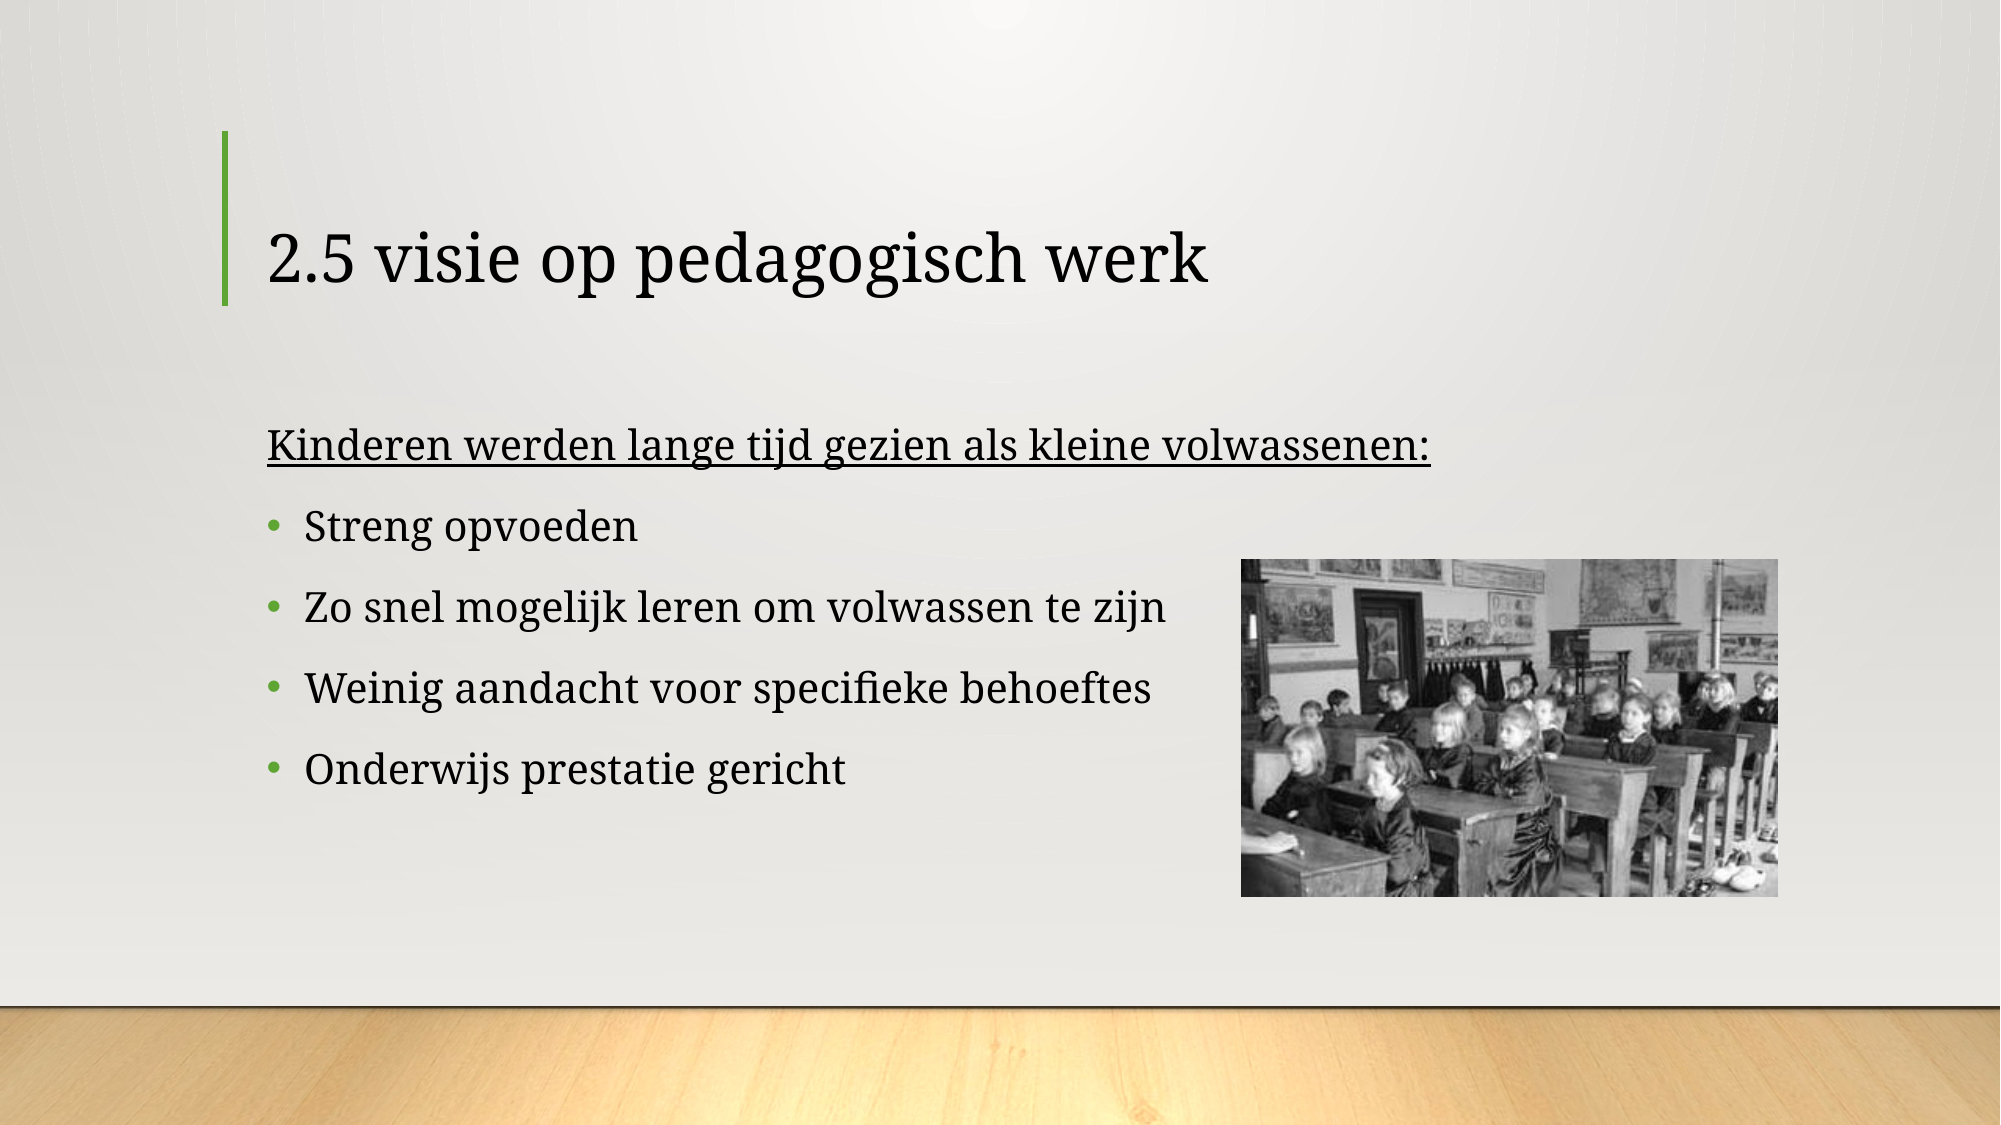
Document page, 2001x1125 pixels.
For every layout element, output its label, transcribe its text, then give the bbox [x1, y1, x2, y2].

picture [1241, 558, 1778, 897]
title 2.5 visie op pedagogisch werk [251, 131, 1814, 305]
list Kinderen werden lange tijd gezien als kleine volwassenen: Streng opvoeden Zo snel mogelijk leren om volwassen te zijn Weinig aandacht voor specifieke behoeftes Onderwijs prestatie gericht [251, 330, 1814, 897]
picture [0, 1006, 2000, 1125]
